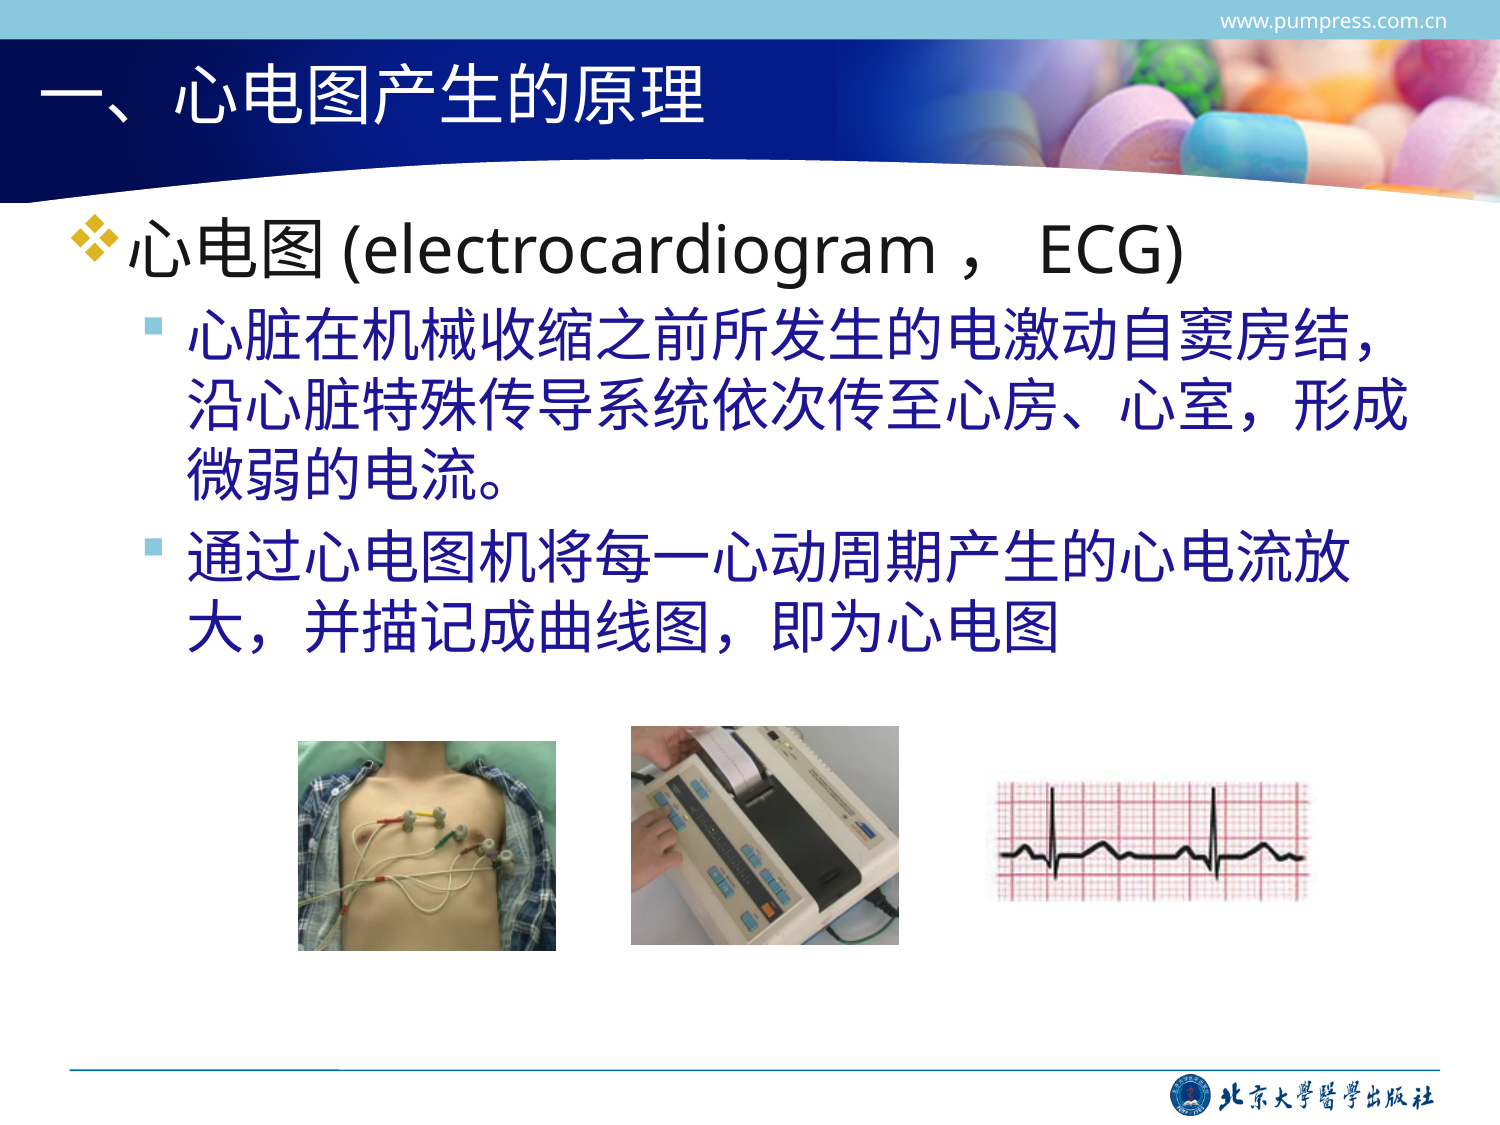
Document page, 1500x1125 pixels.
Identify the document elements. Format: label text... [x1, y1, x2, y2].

slide_number www.pumpress.com.cn [1024, 0, 1463, 38]
picture [0, 40, 1500, 203]
list 心电图(electrocardiogram，ECG) 心脏在机械收缩之前所发生的电激动自窦房结，沿心脏特殊传导系统依次传至心房、心室，形成微弱的电流。 通过心电图机将每一心动周期产生的心电流放大，并描记成曲线图，即为心电图 [49, 198, 1463, 1026]
picture [631, 726, 900, 946]
picture [985, 769, 1318, 902]
picture [1170, 1074, 1436, 1118]
picture [298, 741, 556, 952]
title 一、心电图产生的原理 [23, 46, 1349, 140]
